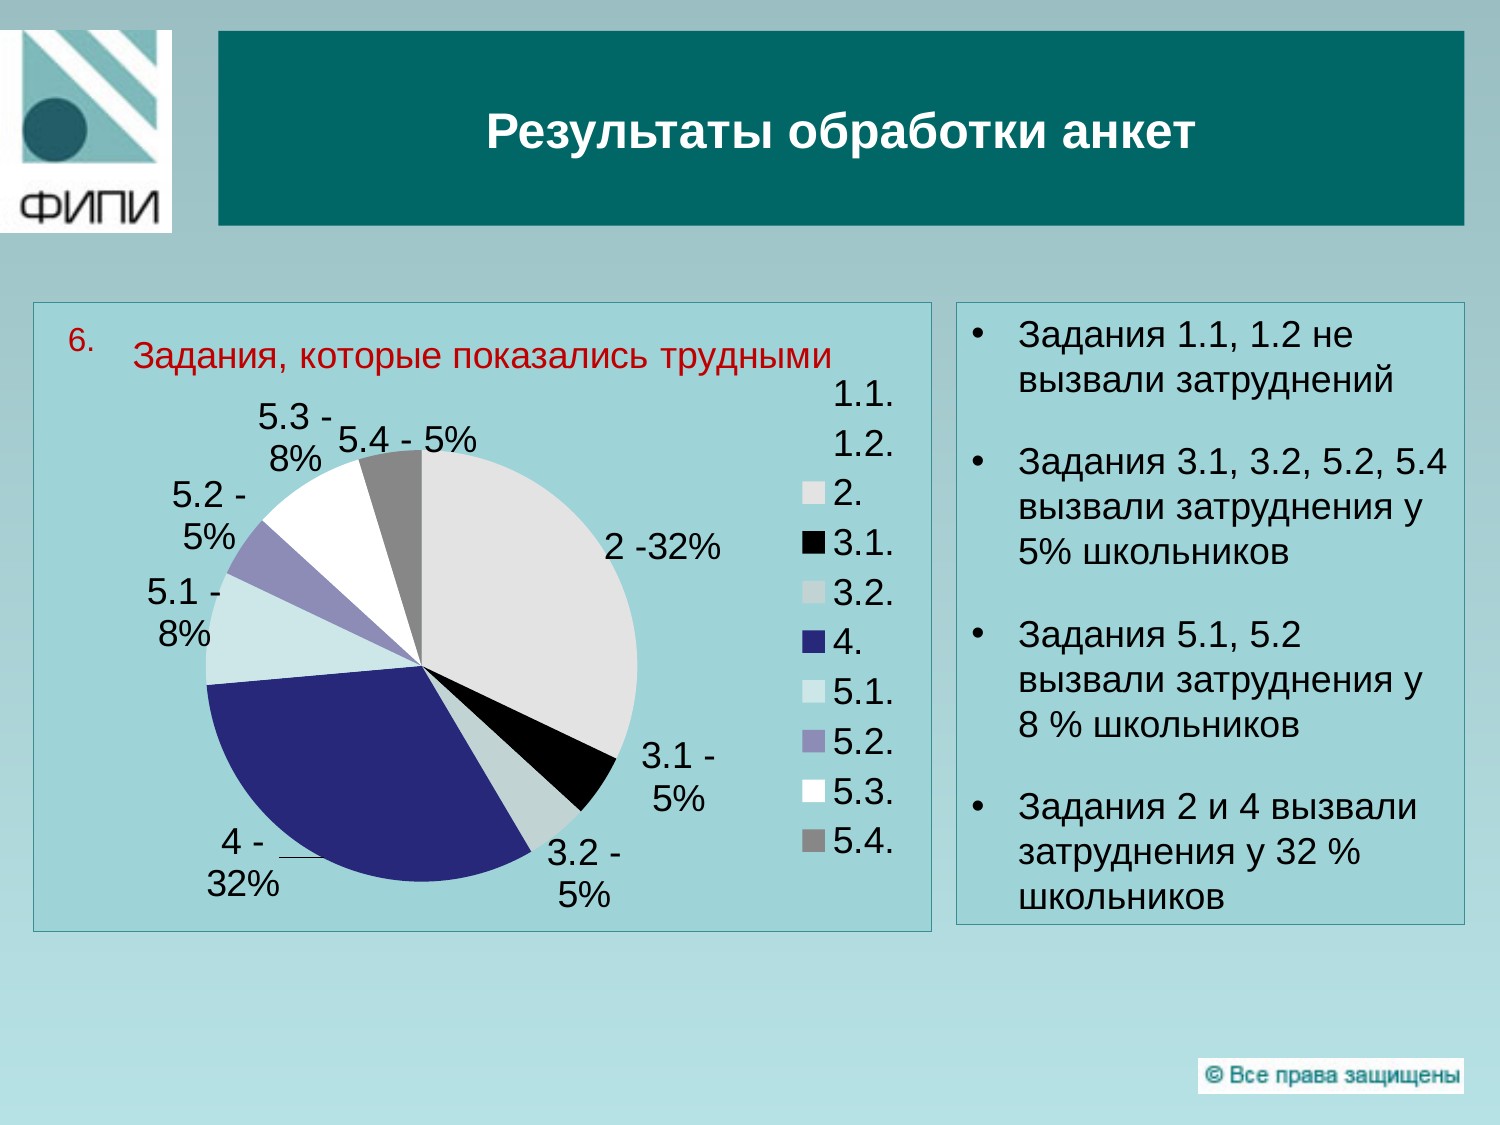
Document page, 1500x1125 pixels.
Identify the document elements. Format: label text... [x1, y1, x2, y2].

picture [0, 30, 172, 233]
chart [33, 302, 932, 932]
text_box Результаты обработки анкет [218, 30, 1465, 226]
picture [1198, 1058, 1464, 1094]
text_box Задания 1.1, 1.2 не вызвали затруднений Задания 3.1, 3.2, 5.2, 5.4 вызвали затруднения у 5% школьников Задания 5.1, 5.2 вызвали затруднения у 8 % школьников Задания 2 и 4 вызвали затруднения у 32 % школьников [956, 302, 1465, 925]
